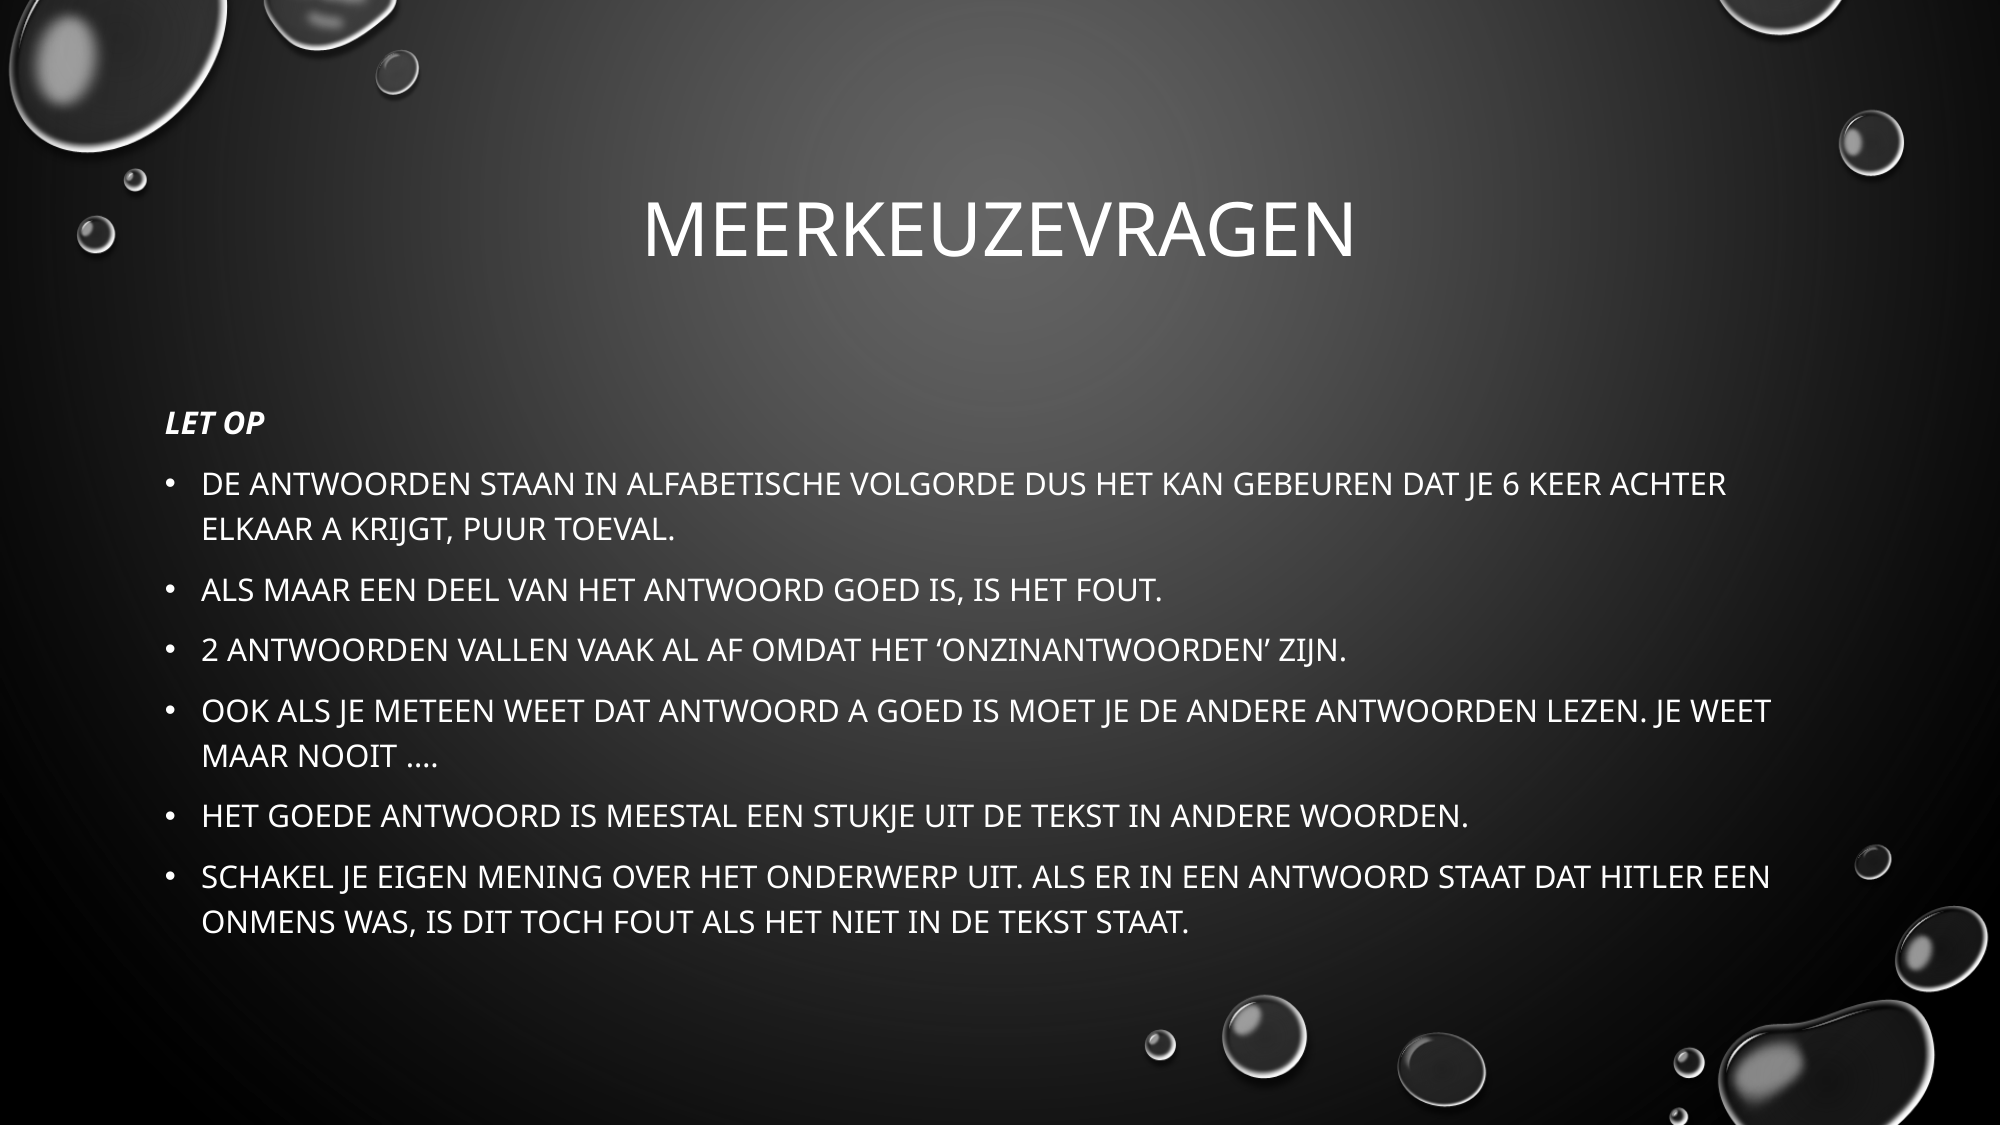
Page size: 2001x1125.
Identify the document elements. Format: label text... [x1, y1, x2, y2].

title meerkeuzevragen [149, 101, 1851, 364]
picture [0, 0, 2000, 1125]
list Let op De antwoorden staan in alfabetische volgorde dus het kan gebeuren dat je 6 keer achter elkaar A krijgt, puur toeval. Als maar een deel van het antwoord goed is, is het fout. 2 antwoorden vallen vaak al af omdat het ‘onzinantwoorden’ zijn. ook als je meteen weet dat antwoord A goed is moet je de andere antwoorden lezen. Je weet maar nooit …. Het goede antwoord is meestal een stukje uit de tekst in andere woorden. Schakel je eigen mening over het onderwerp uit. Als er in een antwoord staat dat Hitler een onmens was, is dit toch fout als het niet in de tekst staat. [149, 388, 1850, 950]
